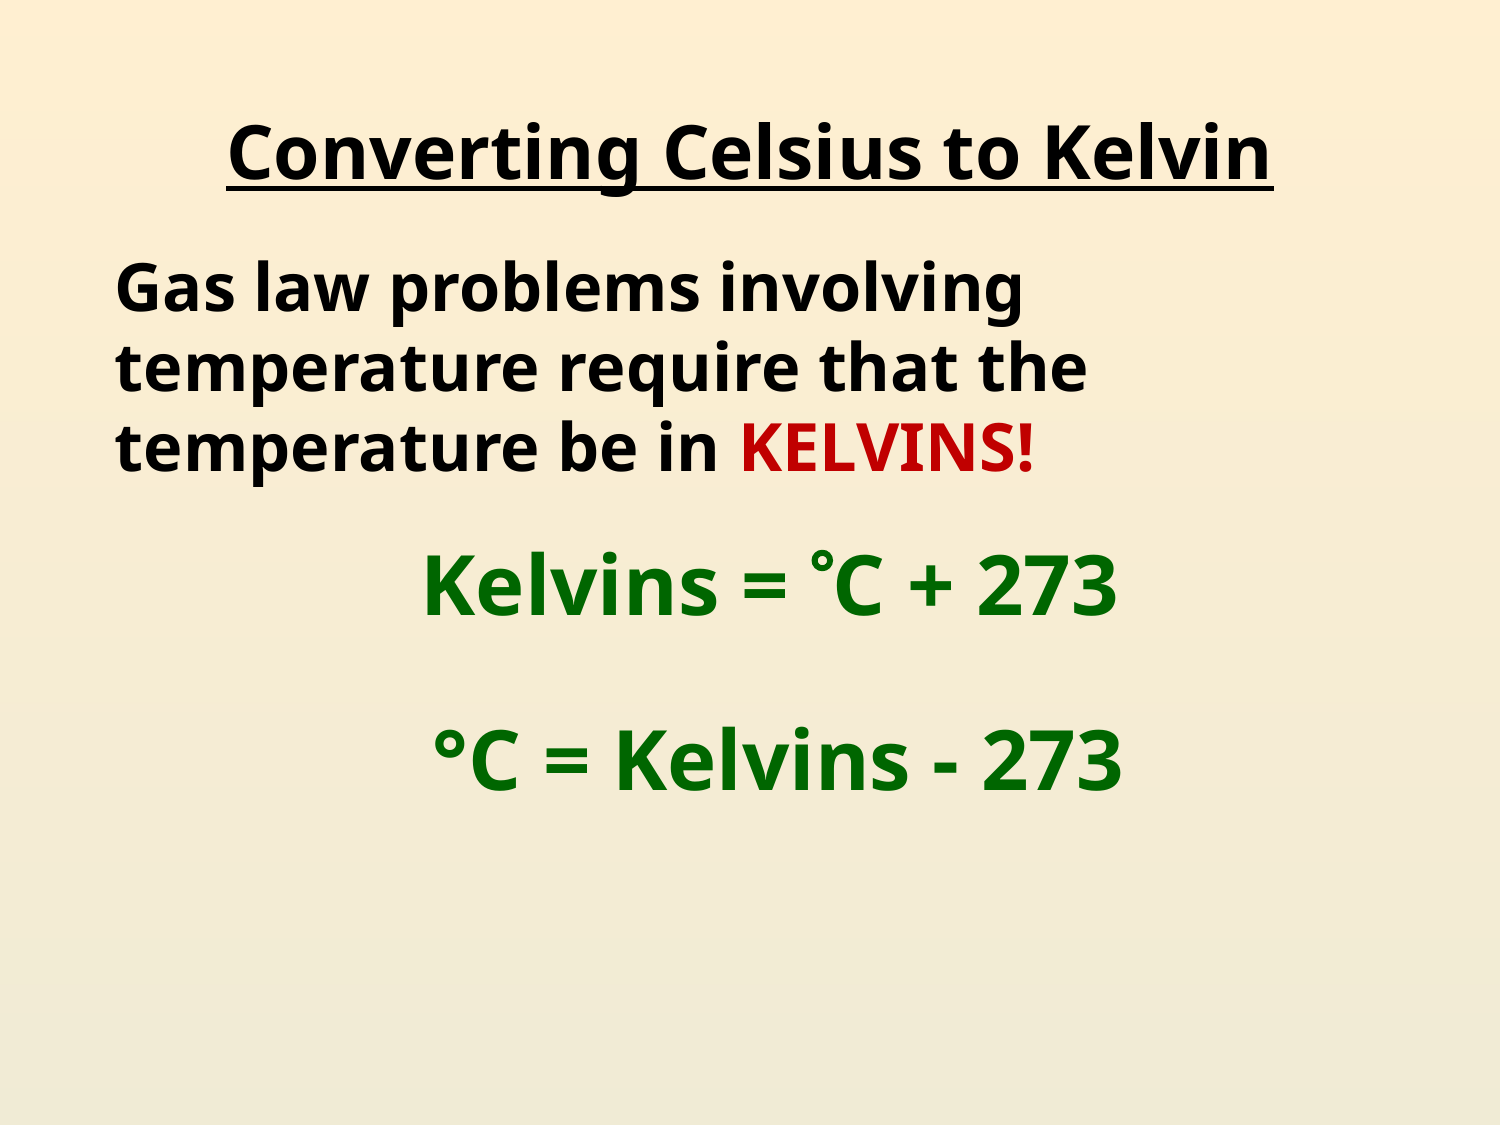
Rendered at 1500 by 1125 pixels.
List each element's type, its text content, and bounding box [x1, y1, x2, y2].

title Converting Celsius to Kelvin [112, 99, 1388, 201]
text_box Kelvins = C + 273 [406, 525, 1134, 640]
text_box °C = Kelvins - 273 [418, 699, 1140, 815]
text_box Gas law problems involving temperature require that the temperature be in KELVINS! [99, 237, 1438, 493]
